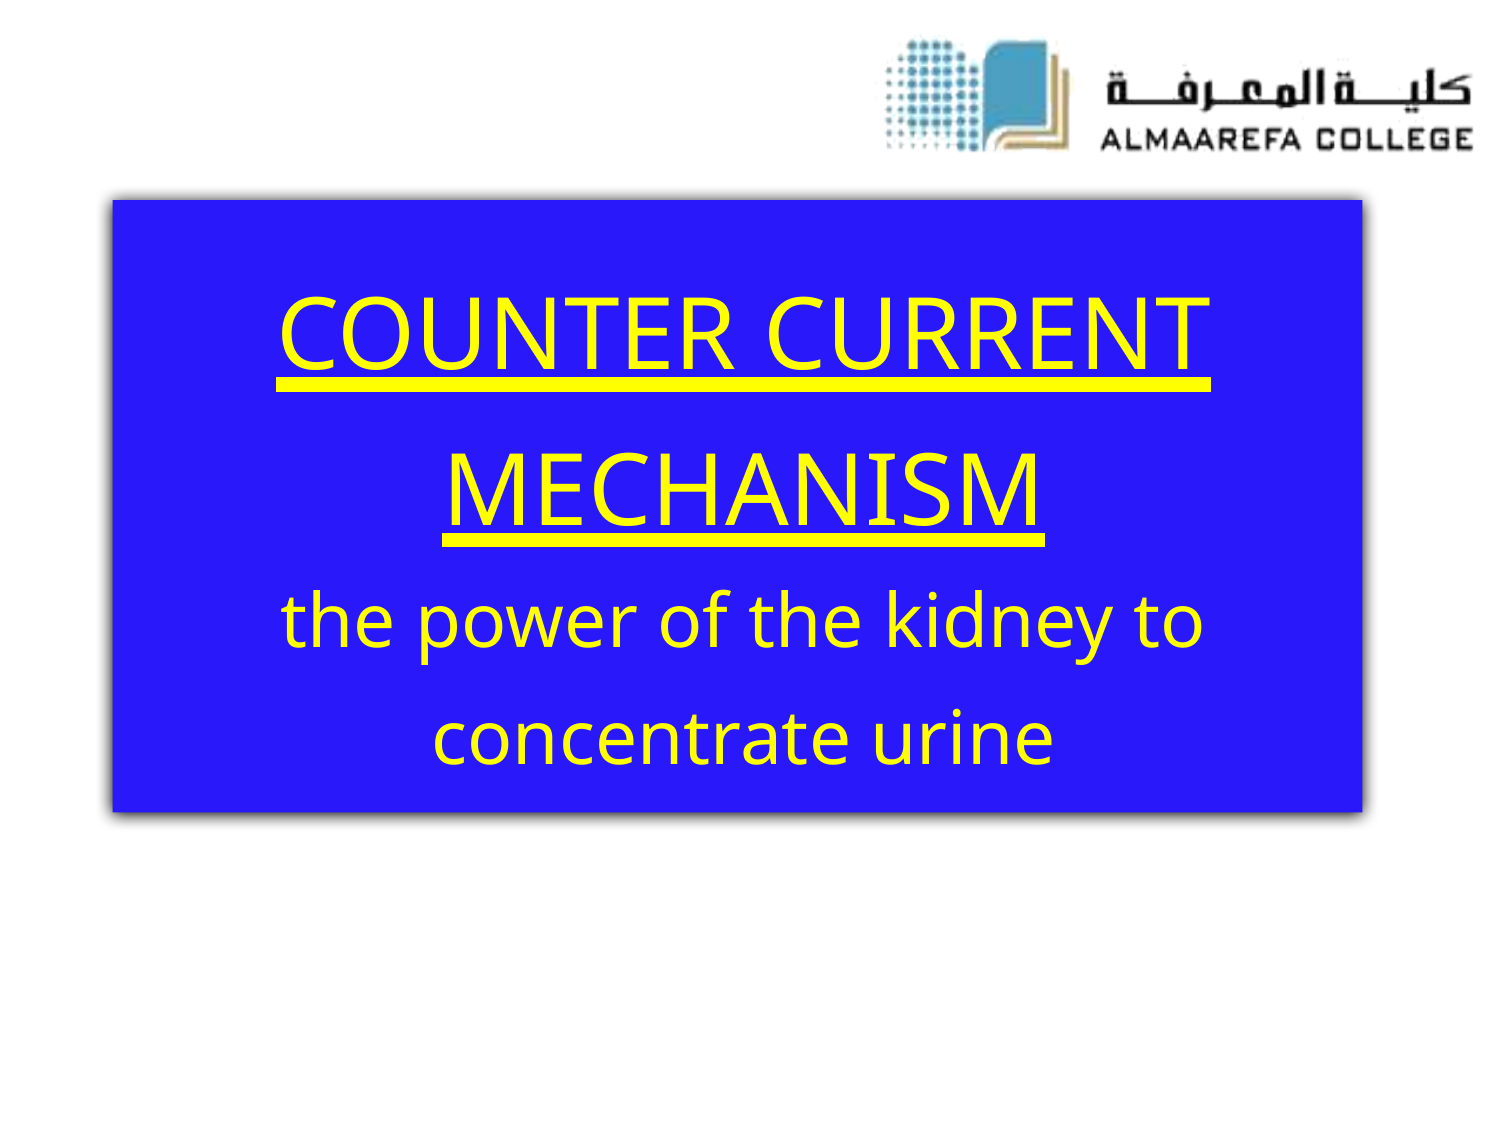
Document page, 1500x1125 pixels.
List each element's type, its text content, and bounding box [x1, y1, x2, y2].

picture [873, 12, 1488, 200]
title COUNTER CURRENT MECHANISM the power of the kidney to concentrate urine [112, 200, 1363, 813]
